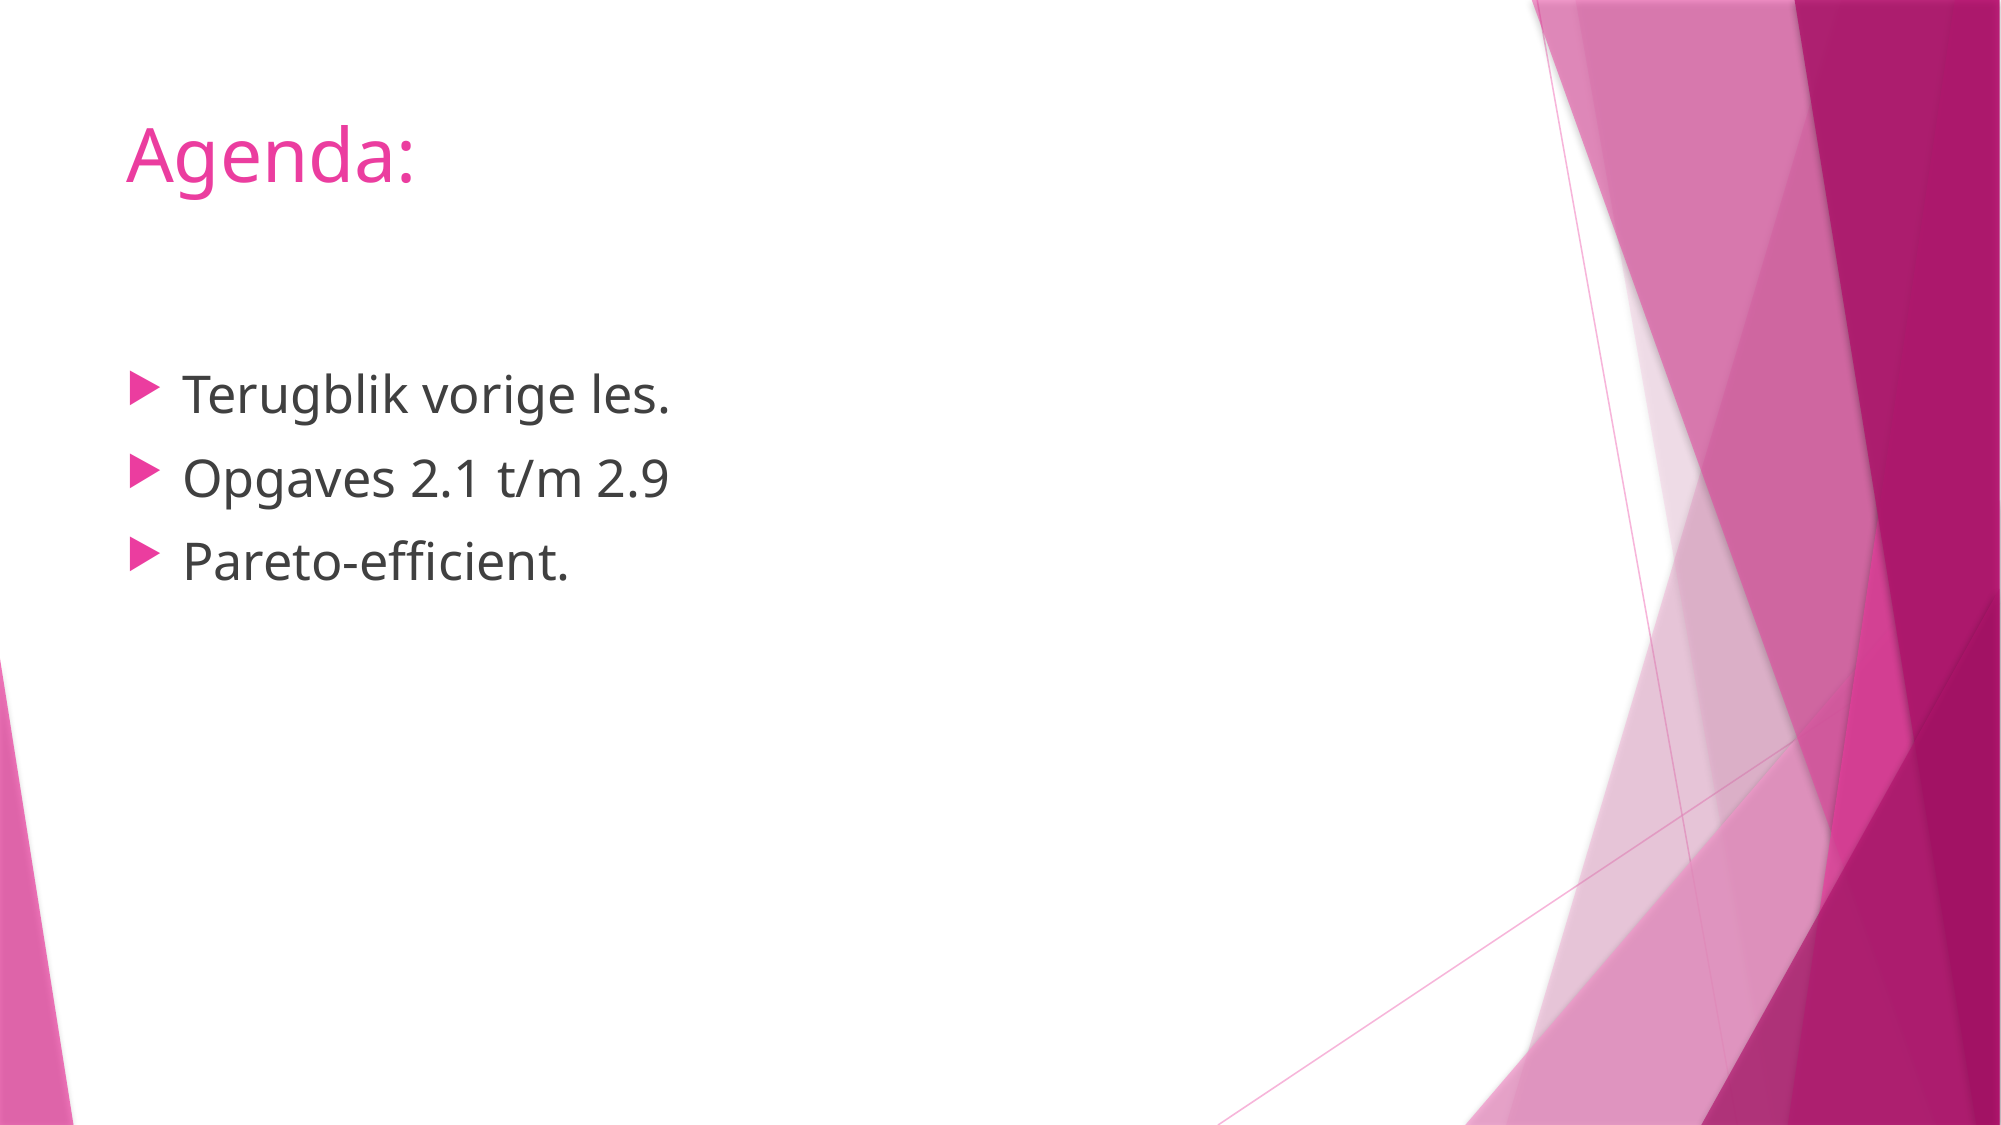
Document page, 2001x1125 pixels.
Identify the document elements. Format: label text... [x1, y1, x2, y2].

list Terugblik vorige les. Opgaves 2.1 t/m 2.9 Pareto-efficient. [111, 354, 1522, 992]
title Agenda: [111, 99, 1522, 317]
